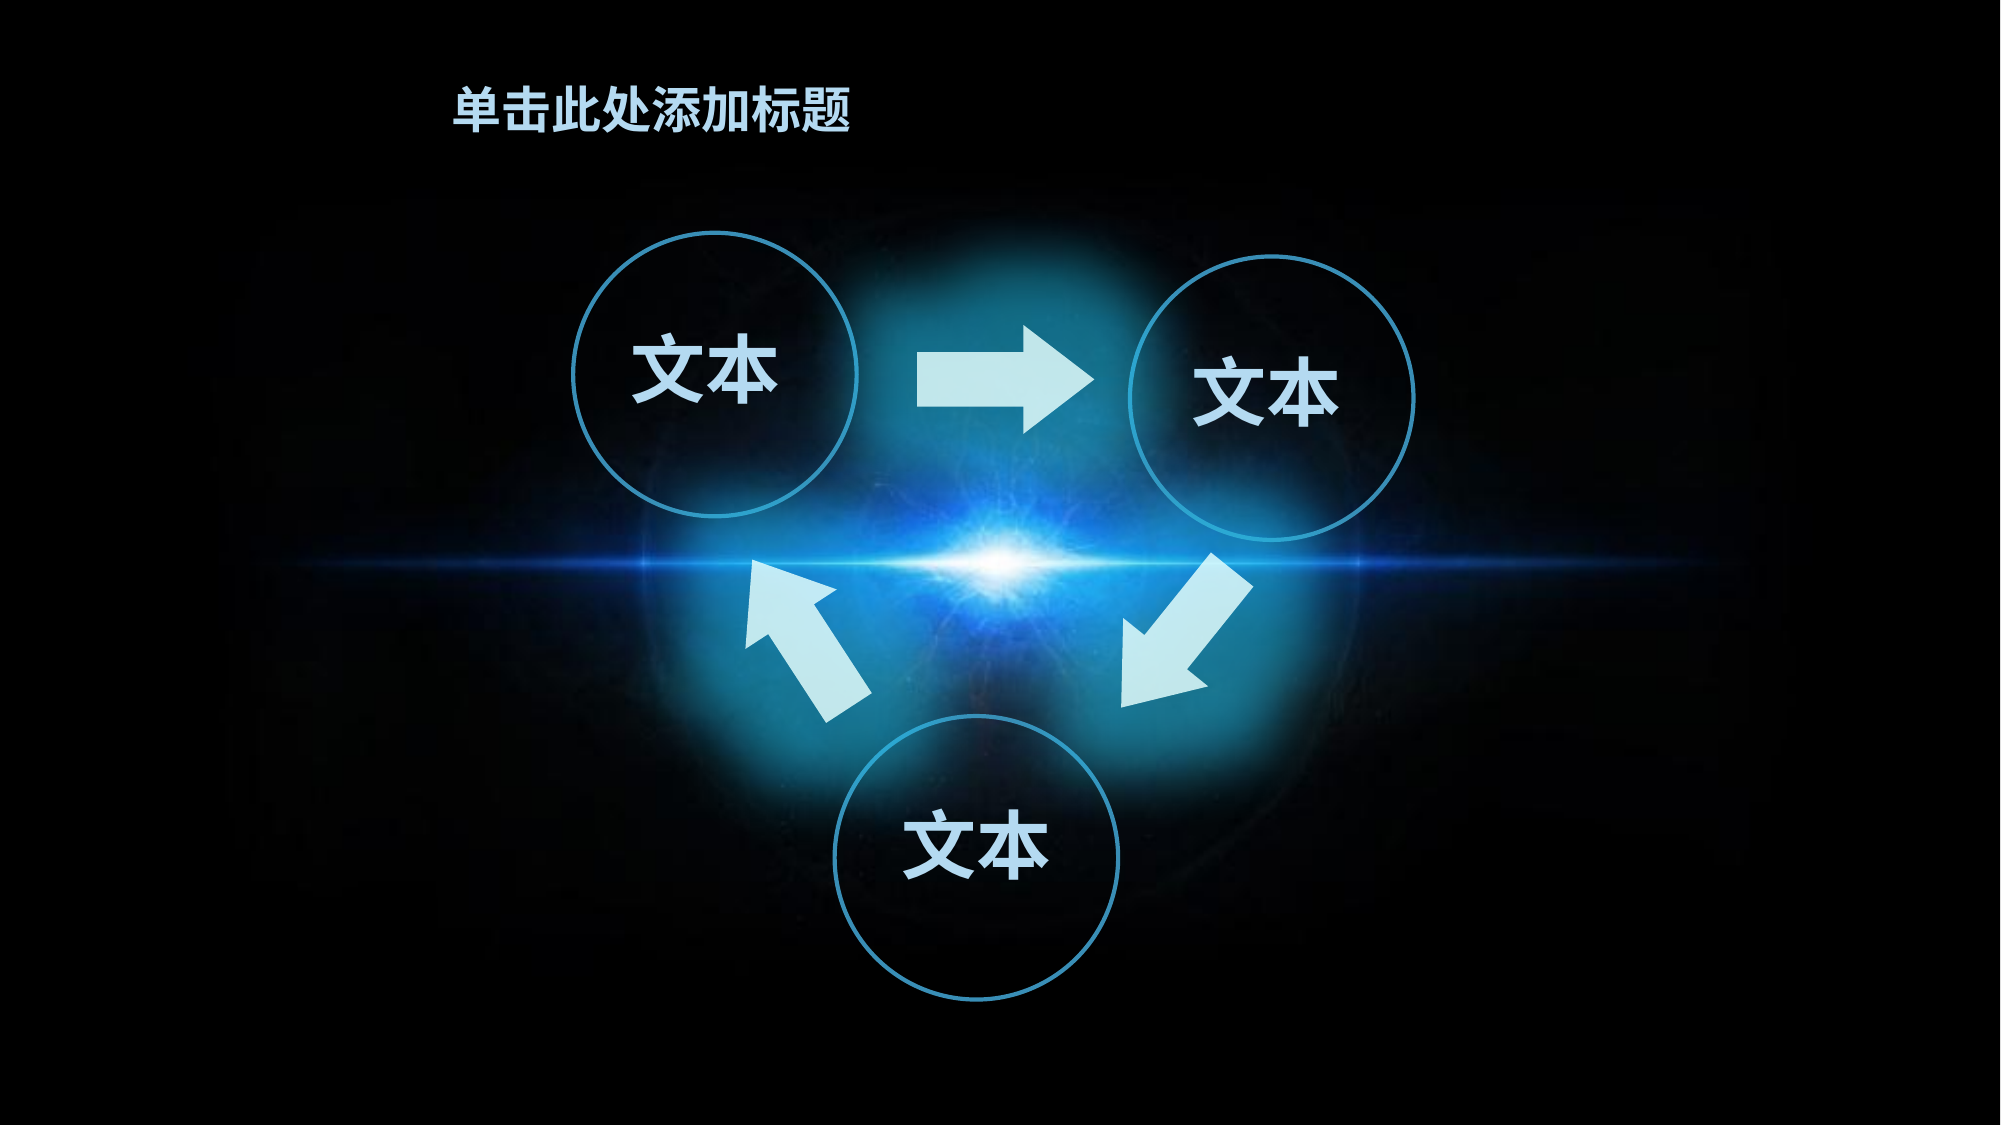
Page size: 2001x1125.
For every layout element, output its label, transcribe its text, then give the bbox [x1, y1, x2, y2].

text_box [915, 322, 1097, 436]
text_box 单击此处添加标题 [436, 70, 1154, 146]
text_box [1119, 550, 1256, 710]
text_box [1129, 256, 1414, 541]
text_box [834, 715, 1119, 1000]
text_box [572, 232, 857, 517]
text_box [743, 557, 874, 726]
picture [0, 0, 2001, 1125]
